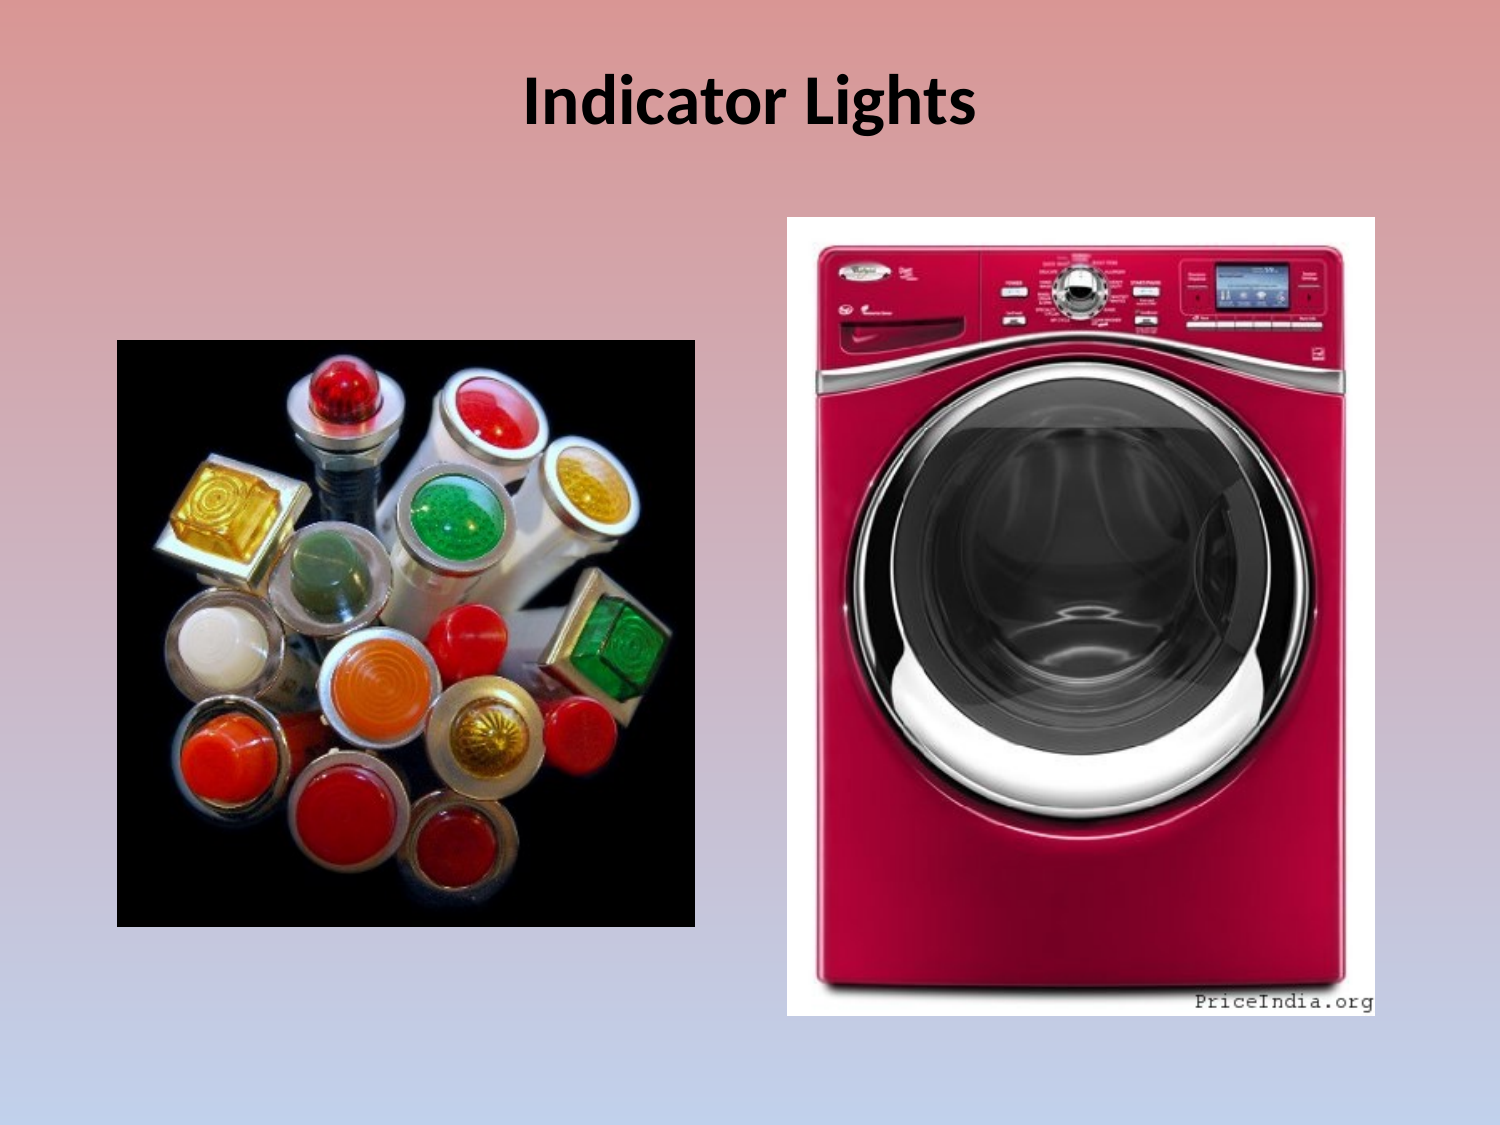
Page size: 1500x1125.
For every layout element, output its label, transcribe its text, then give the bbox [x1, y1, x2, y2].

title Indicator Lights [75, 45, 1425, 233]
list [117, 340, 695, 928]
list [787, 217, 1376, 1017]
